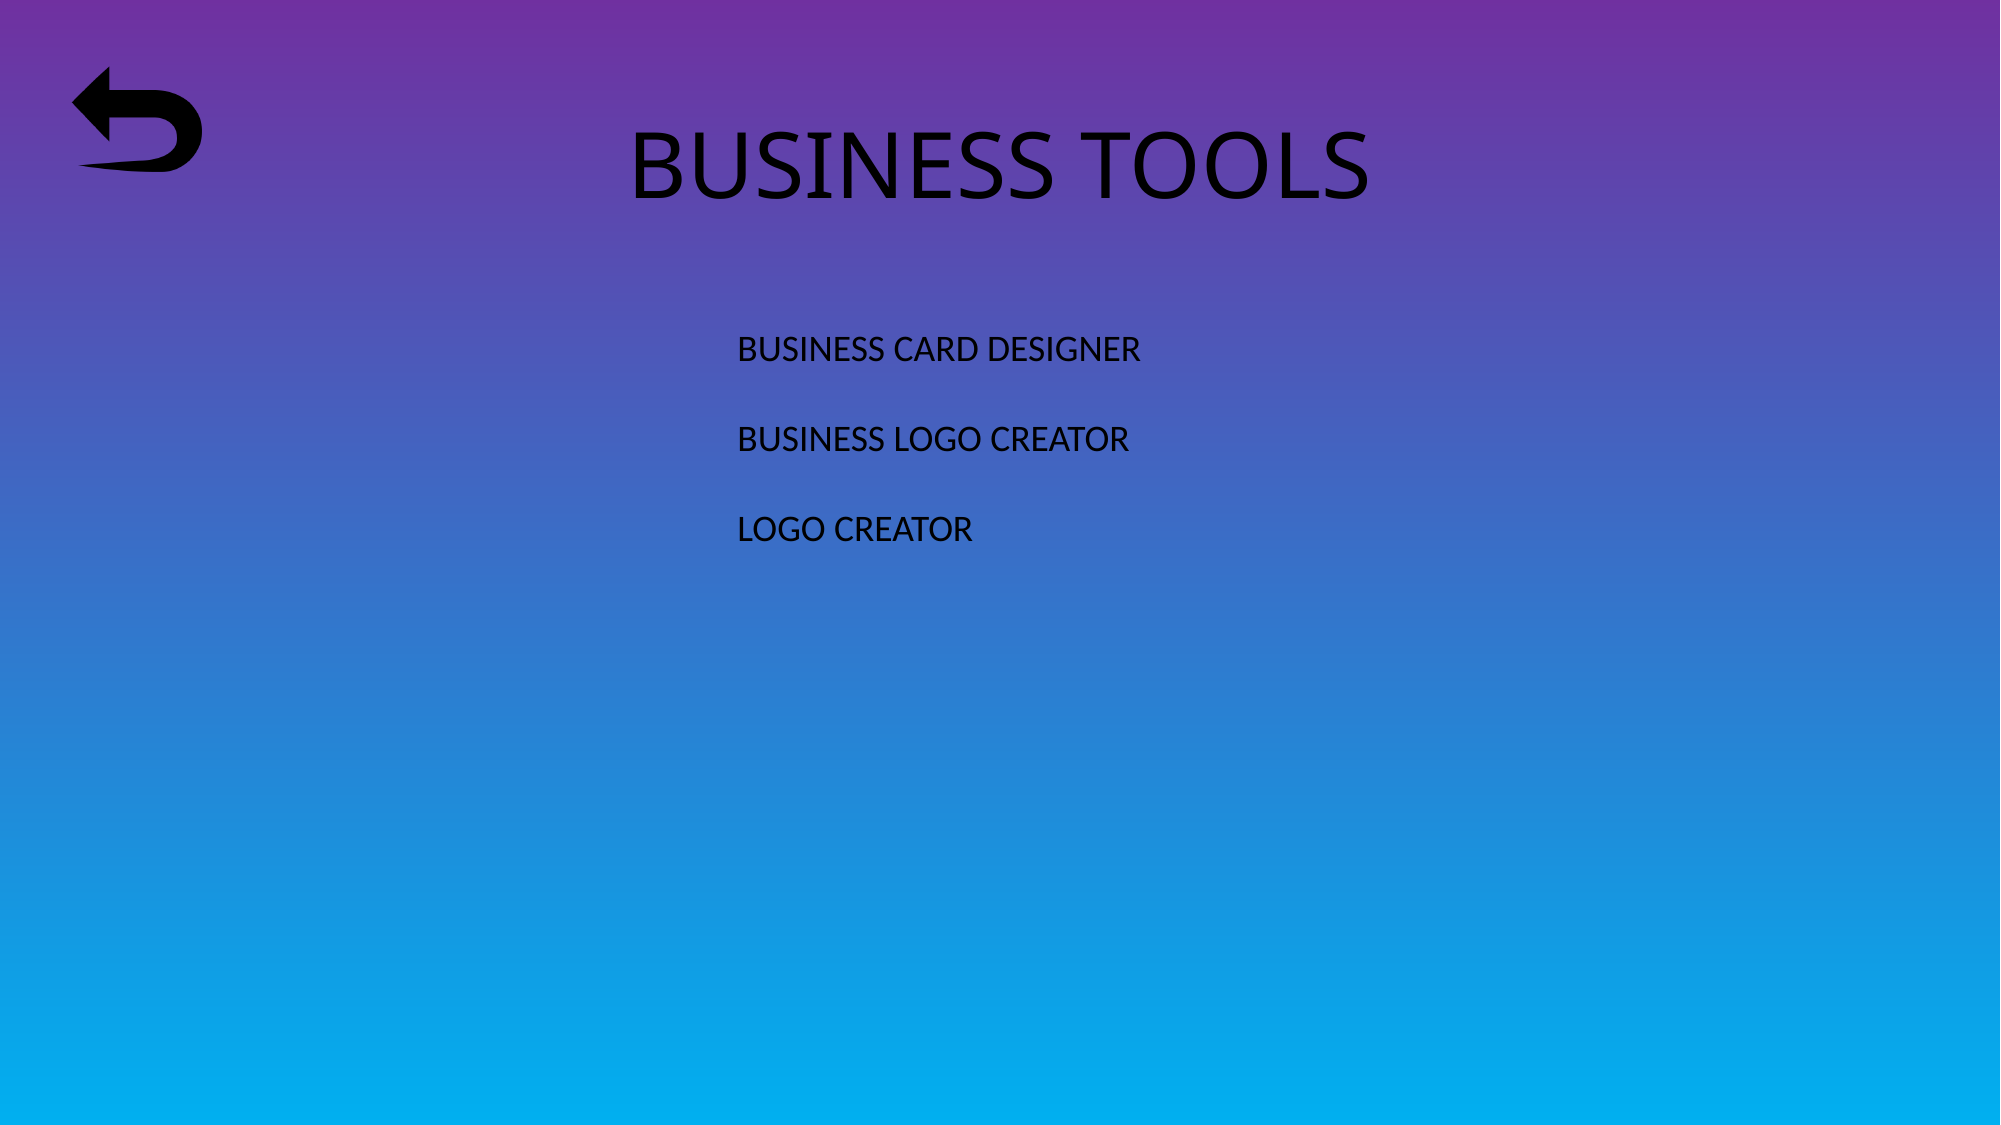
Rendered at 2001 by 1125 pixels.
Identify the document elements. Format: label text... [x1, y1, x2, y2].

picture [62, 44, 213, 195]
title BUSINESS TOOLS [137, 59, 1863, 278]
text_box BUSINESS CARD DESIGNER BUSINESS LOGO CREATOR LOGO CREATOR [722, 316, 1941, 602]
